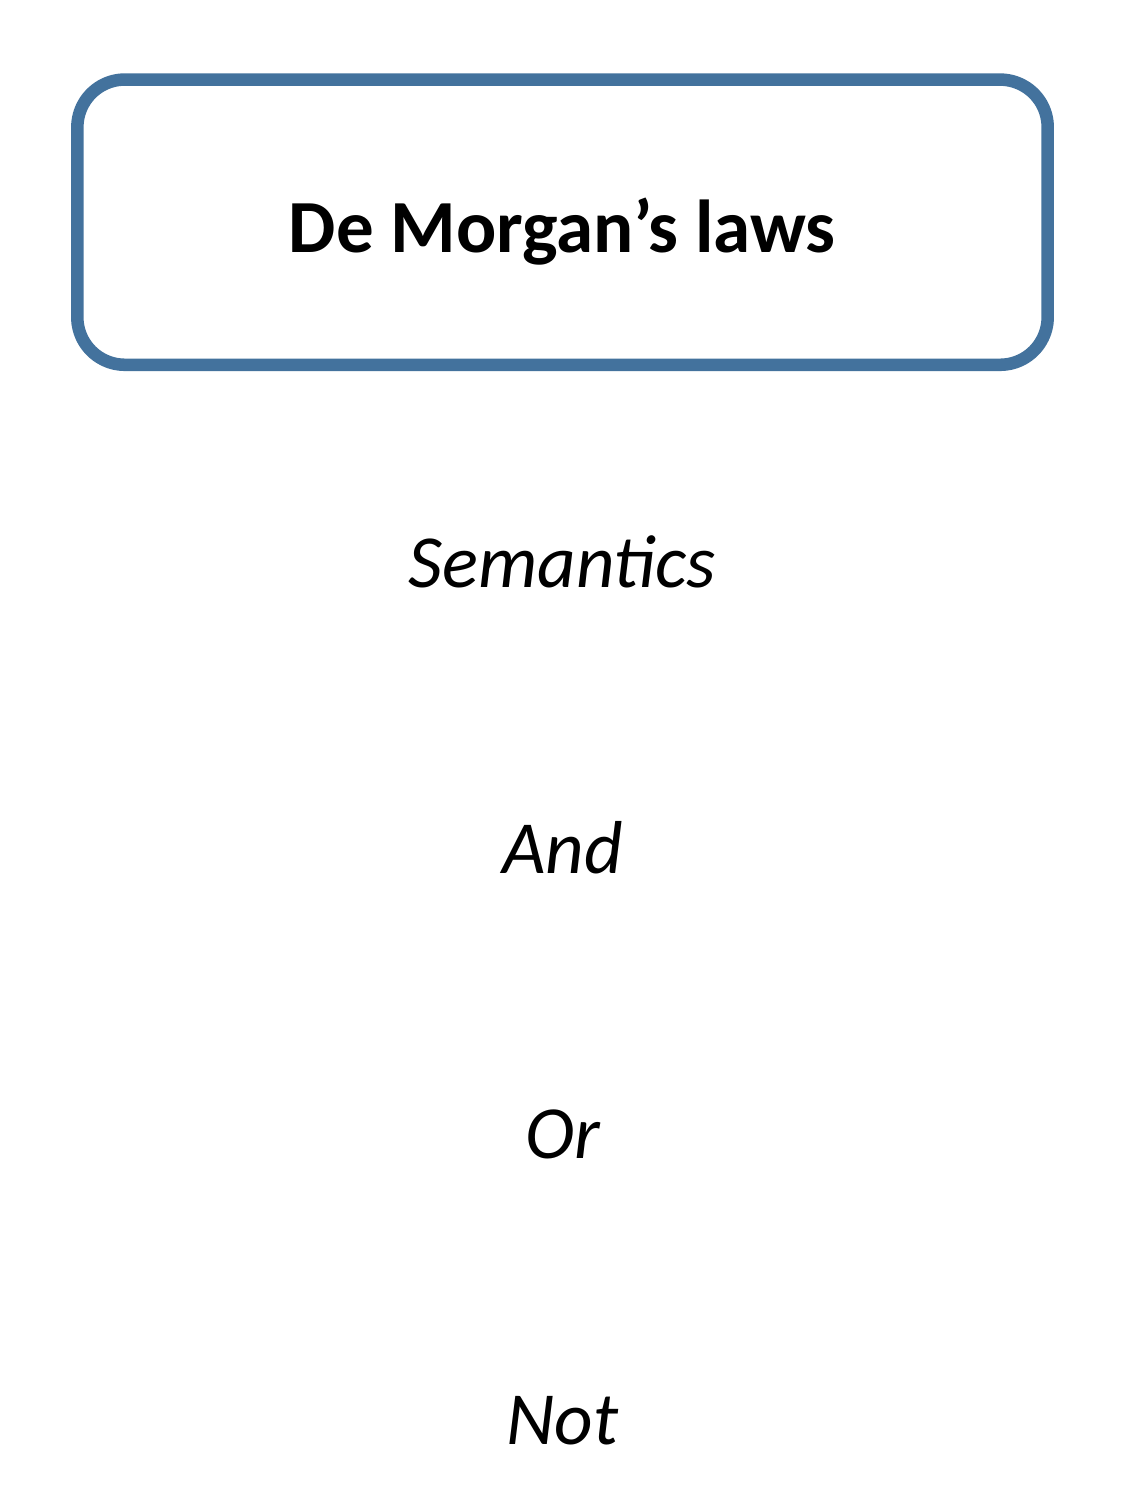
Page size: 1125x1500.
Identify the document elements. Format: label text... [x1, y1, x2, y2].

text_box De Morgan’s laws [76, 78, 1049, 366]
list Semantics And Or Not [77, 399, 1048, 1352]
